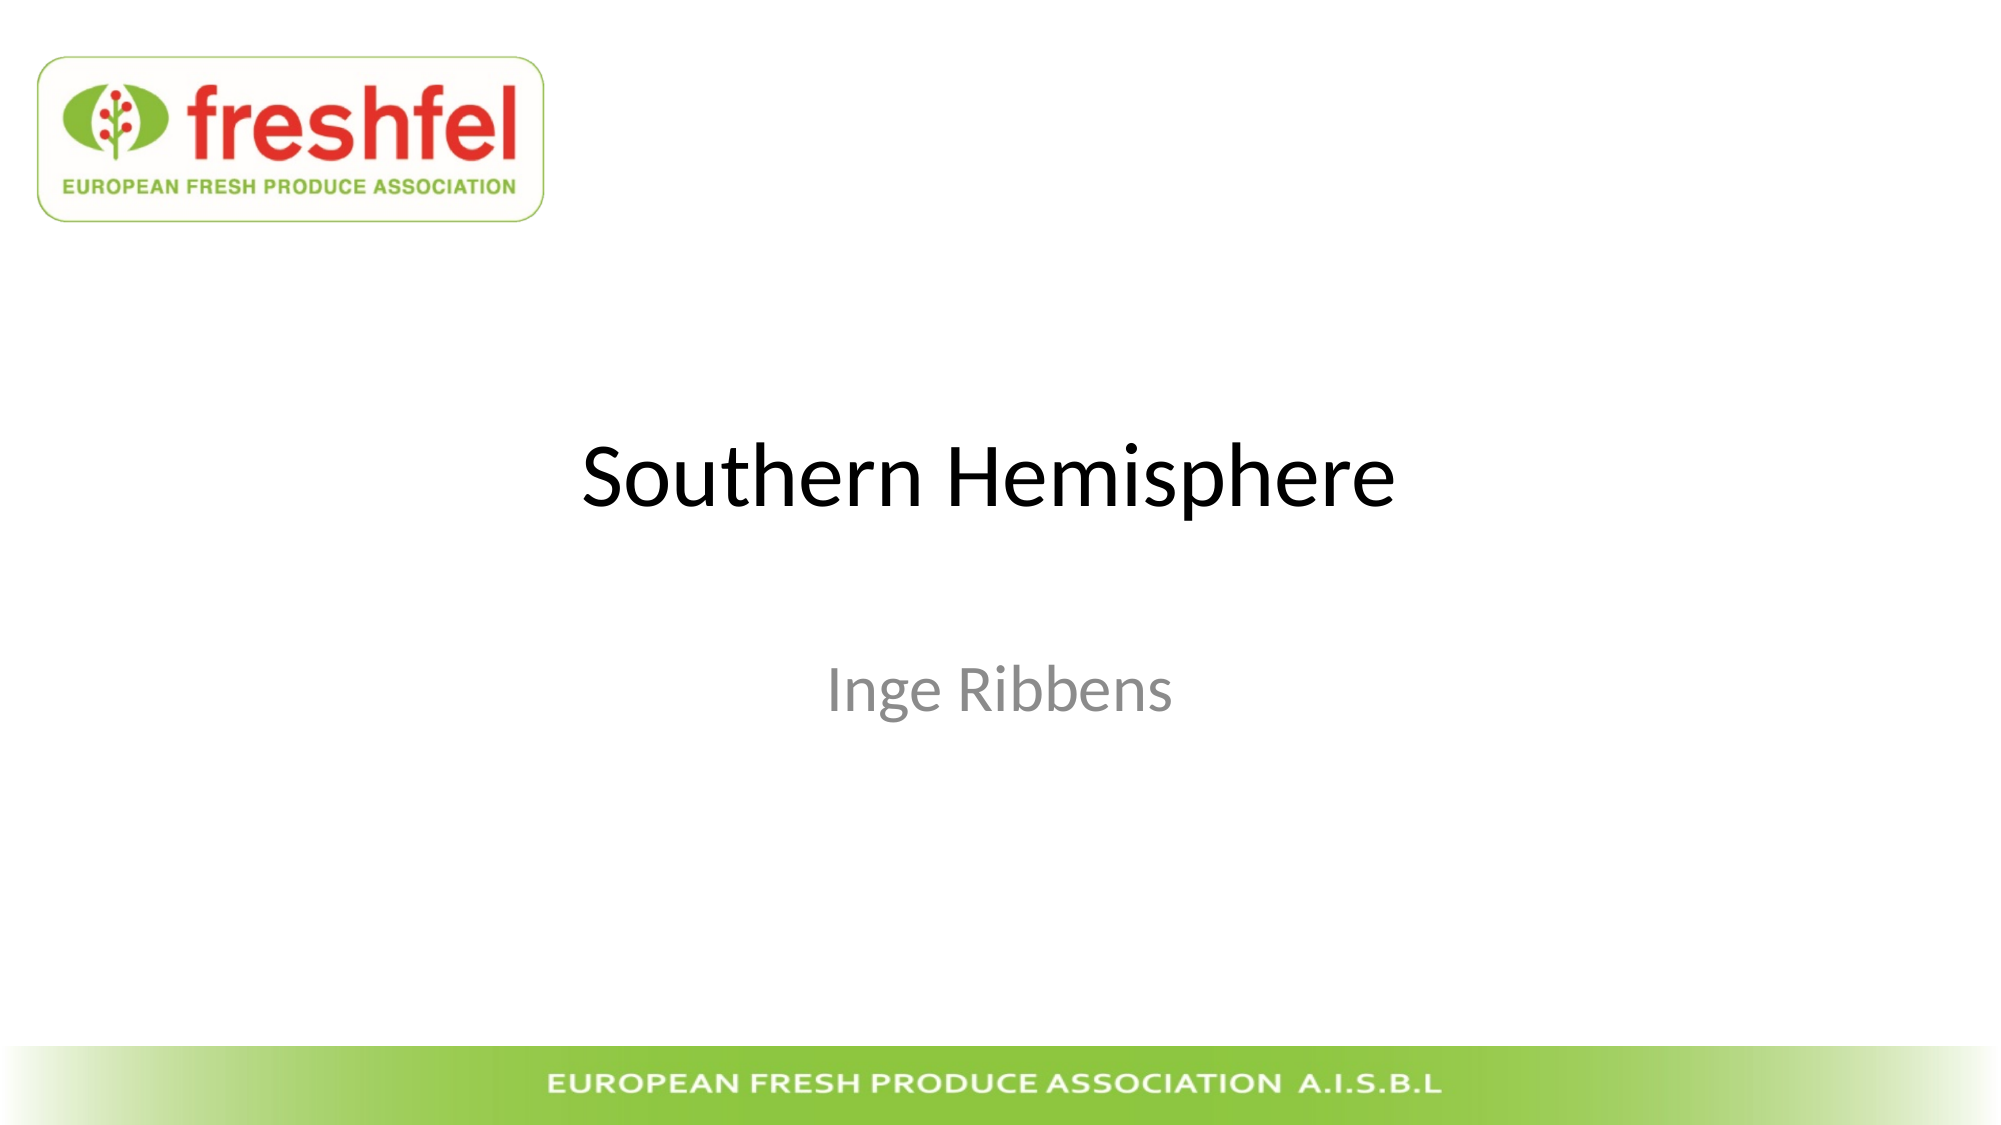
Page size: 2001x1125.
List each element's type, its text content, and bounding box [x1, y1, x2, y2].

picture [35, 55, 545, 223]
picture [0, 1046, 2000, 1125]
title Southern Hemisphere [149, 349, 1851, 591]
subtitle Inge Ribbens [299, 637, 1701, 926]
